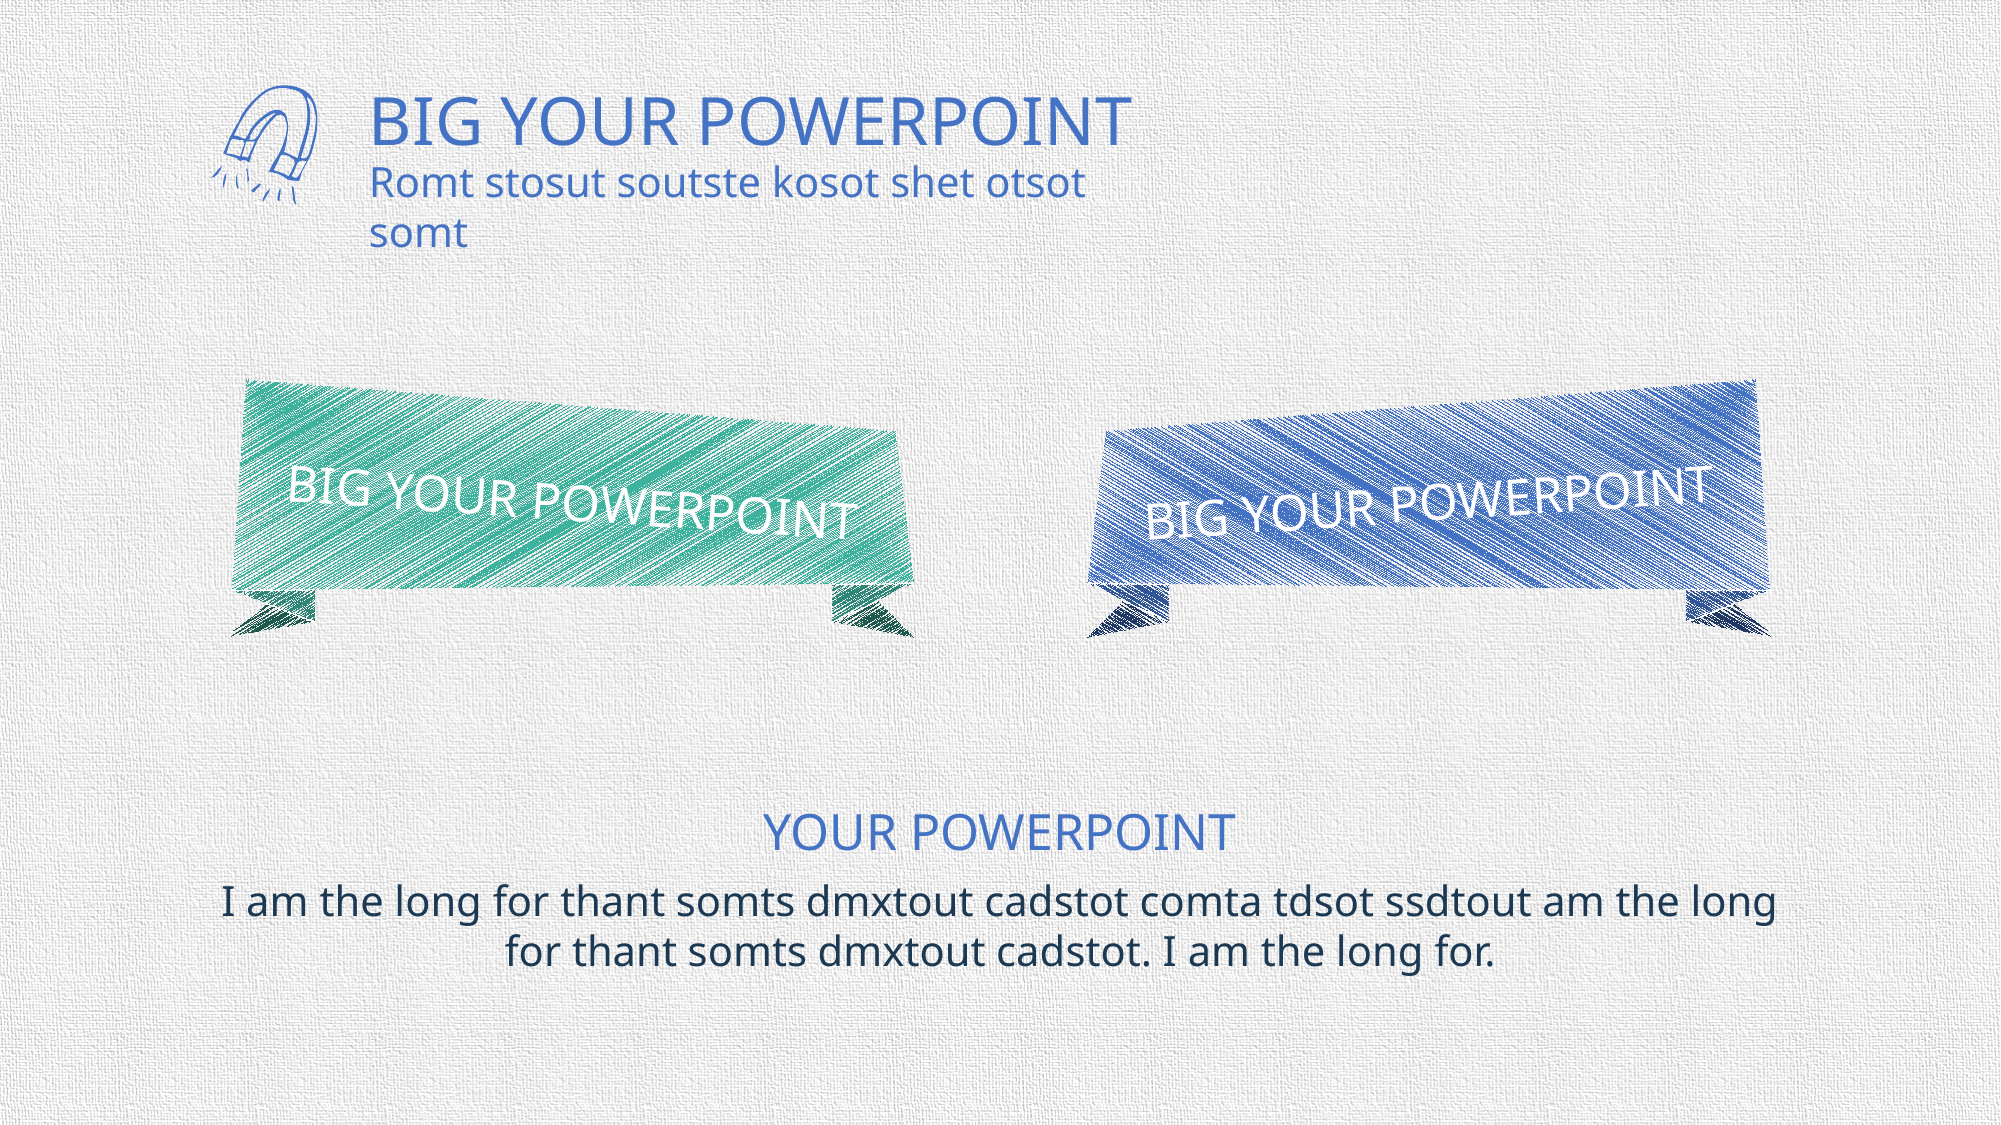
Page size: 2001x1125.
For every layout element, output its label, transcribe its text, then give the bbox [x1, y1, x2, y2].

picture [0, 0, 2001, 1125]
text_box I am the long for thant somts dmxtout cadstot comta tdsot ssdtout am the long for thant somts dmxtout cadstot. I am the long for. [203, 867, 1797, 983]
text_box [354, 71, 1188, 215]
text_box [211, 81, 318, 205]
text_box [1087, 379, 1771, 638]
text_box YOUR POWERPOINT [677, 793, 1323, 869]
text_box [231, 379, 914, 638]
